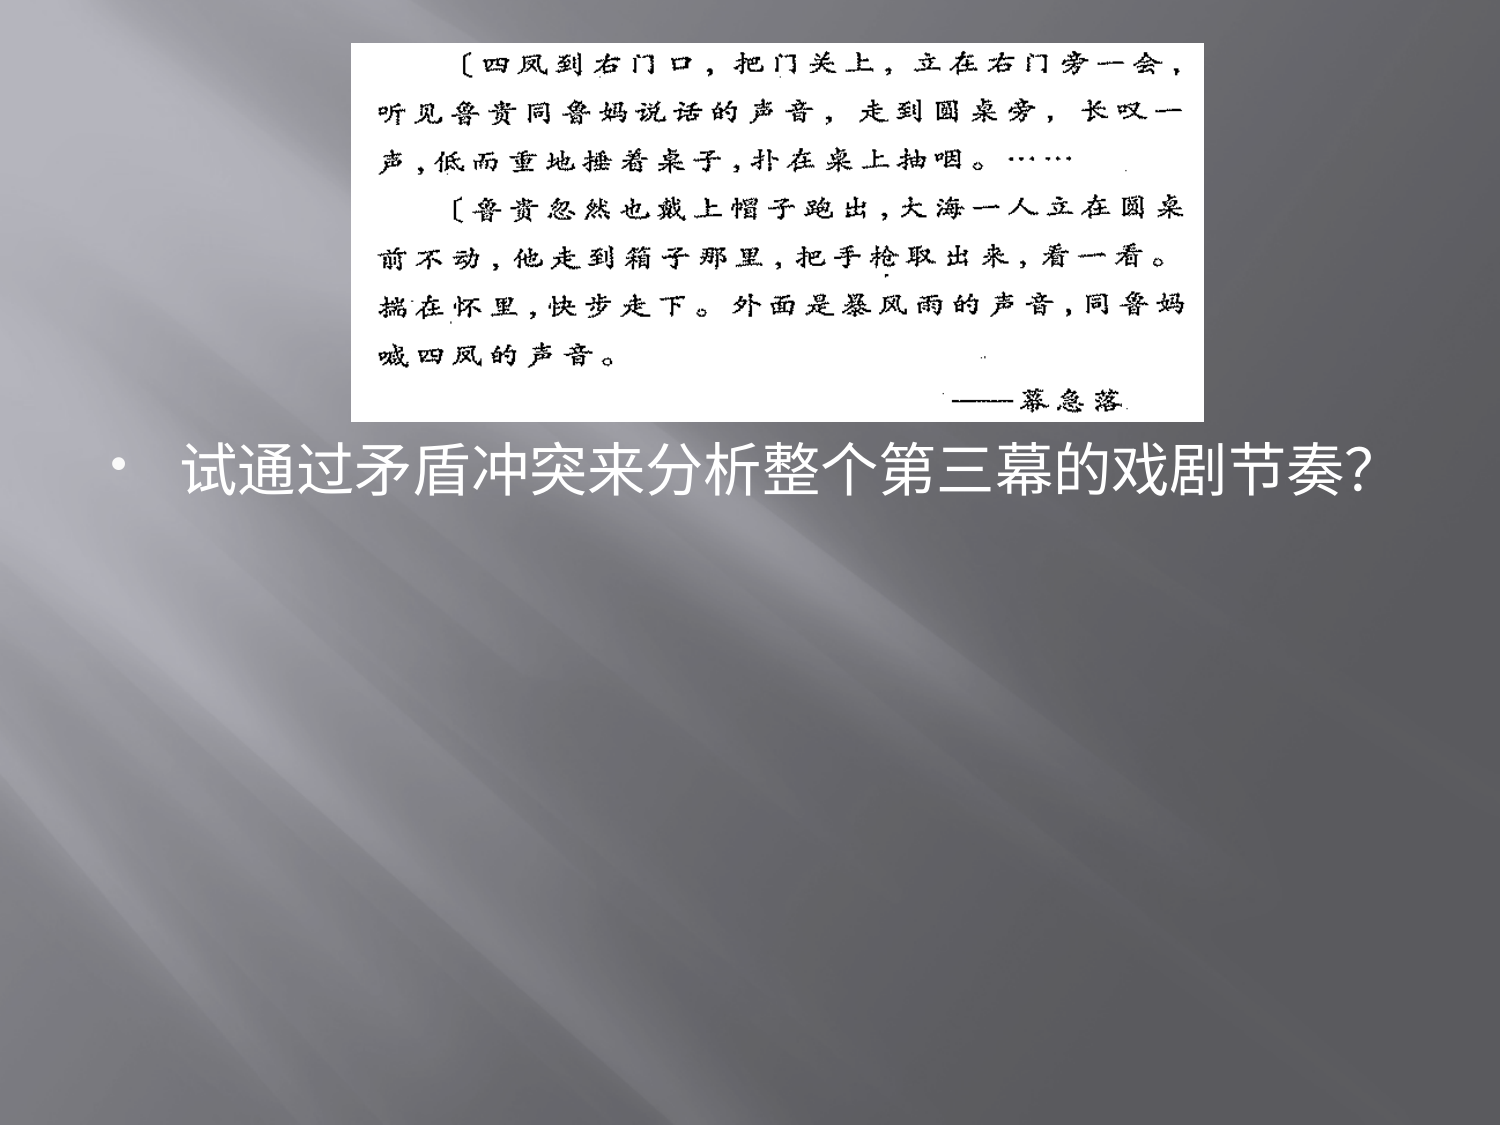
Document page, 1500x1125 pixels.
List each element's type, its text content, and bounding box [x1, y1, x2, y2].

list 试通过矛盾冲突来分析整个第三幕的戏剧节奏？ [75, 262, 1425, 1035]
picture [351, 42, 1205, 423]
